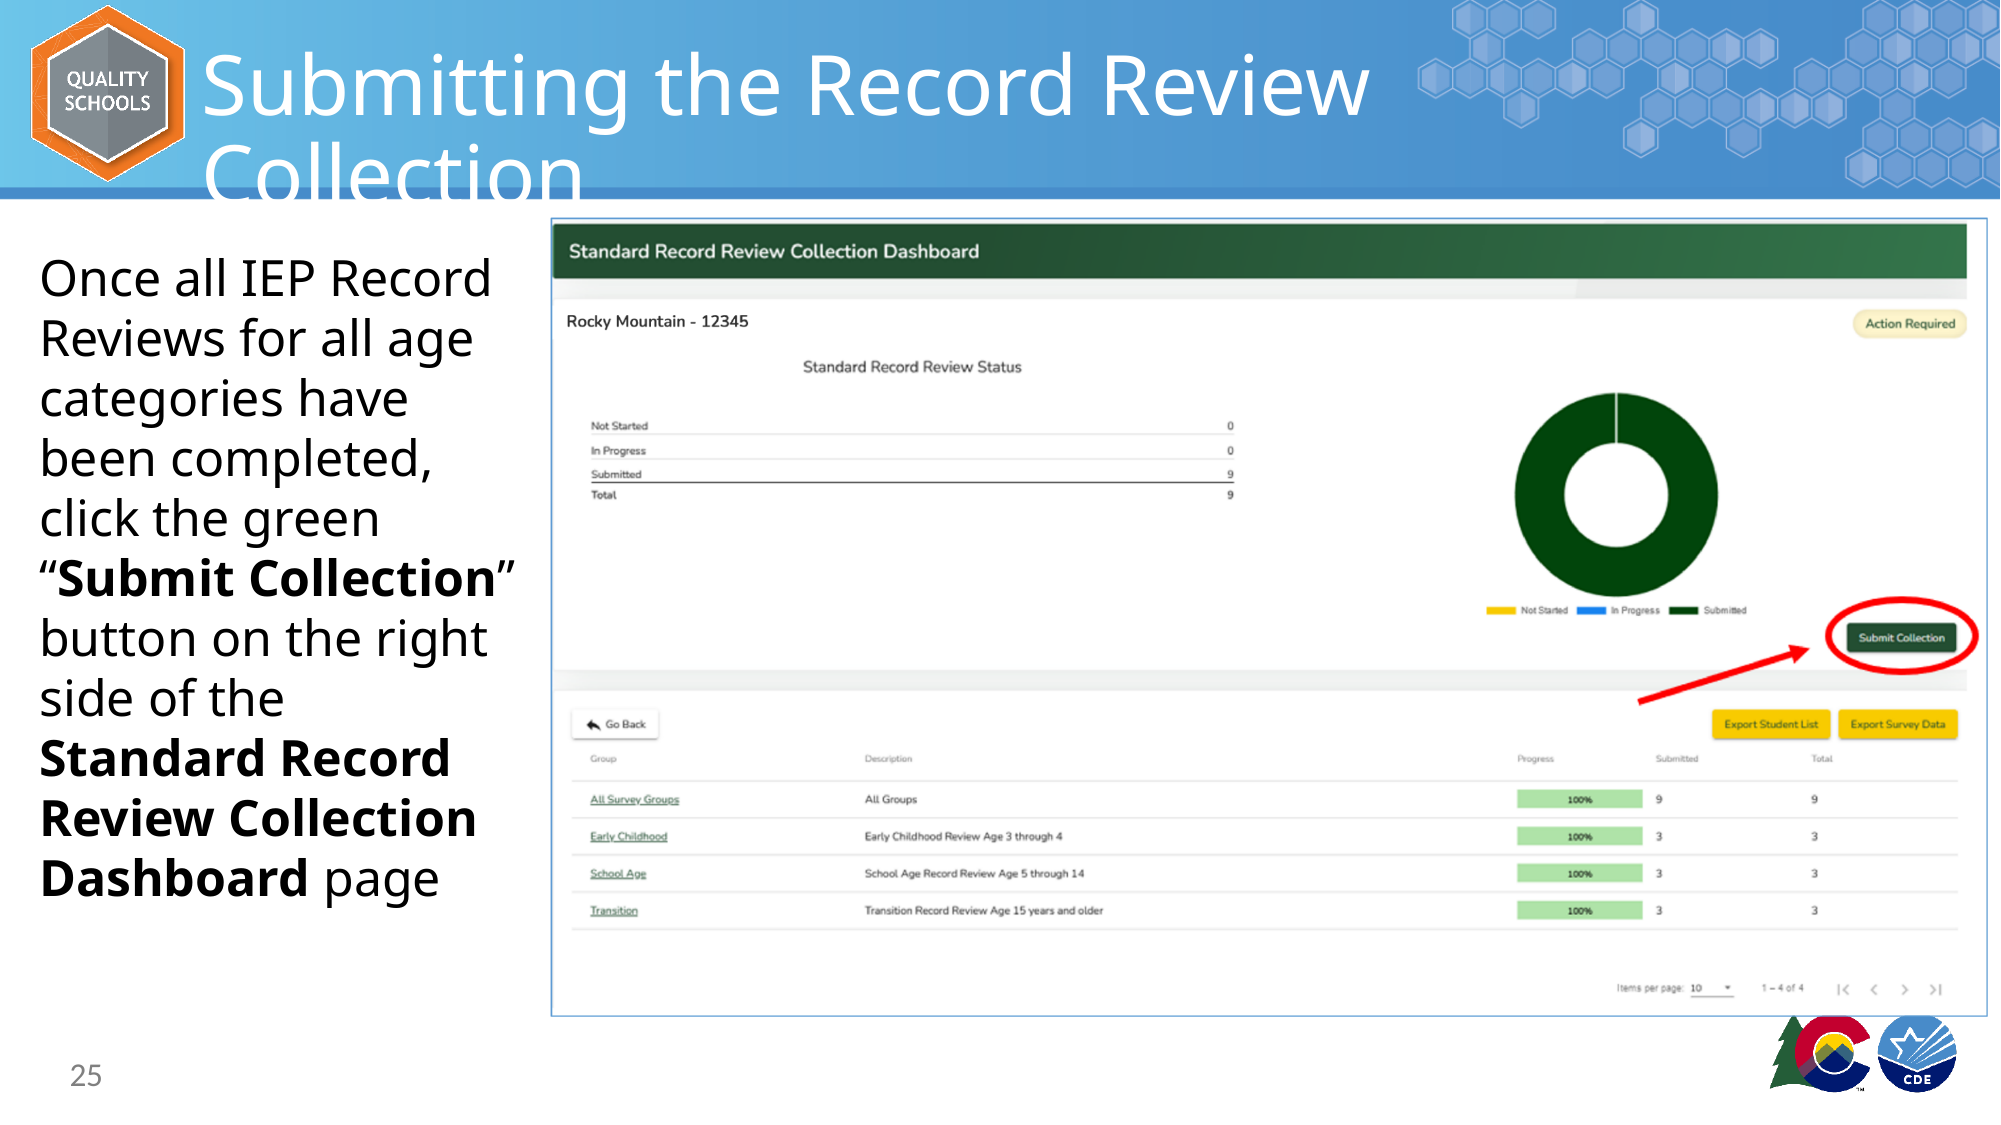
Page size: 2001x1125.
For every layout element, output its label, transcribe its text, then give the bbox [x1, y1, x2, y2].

title Submitting the Record Review Collection [201, 43, 1758, 166]
list Once all IEP Record Reviews for all age categories have been completed, click the green “Submit Collection” button on the right side of the Standard Record Review Collection Dashboard page [39, 246, 525, 961]
picture [550, 217, 1988, 1093]
slide_number 25 [54, 1042, 221, 1103]
picture [0, 0, 2000, 200]
